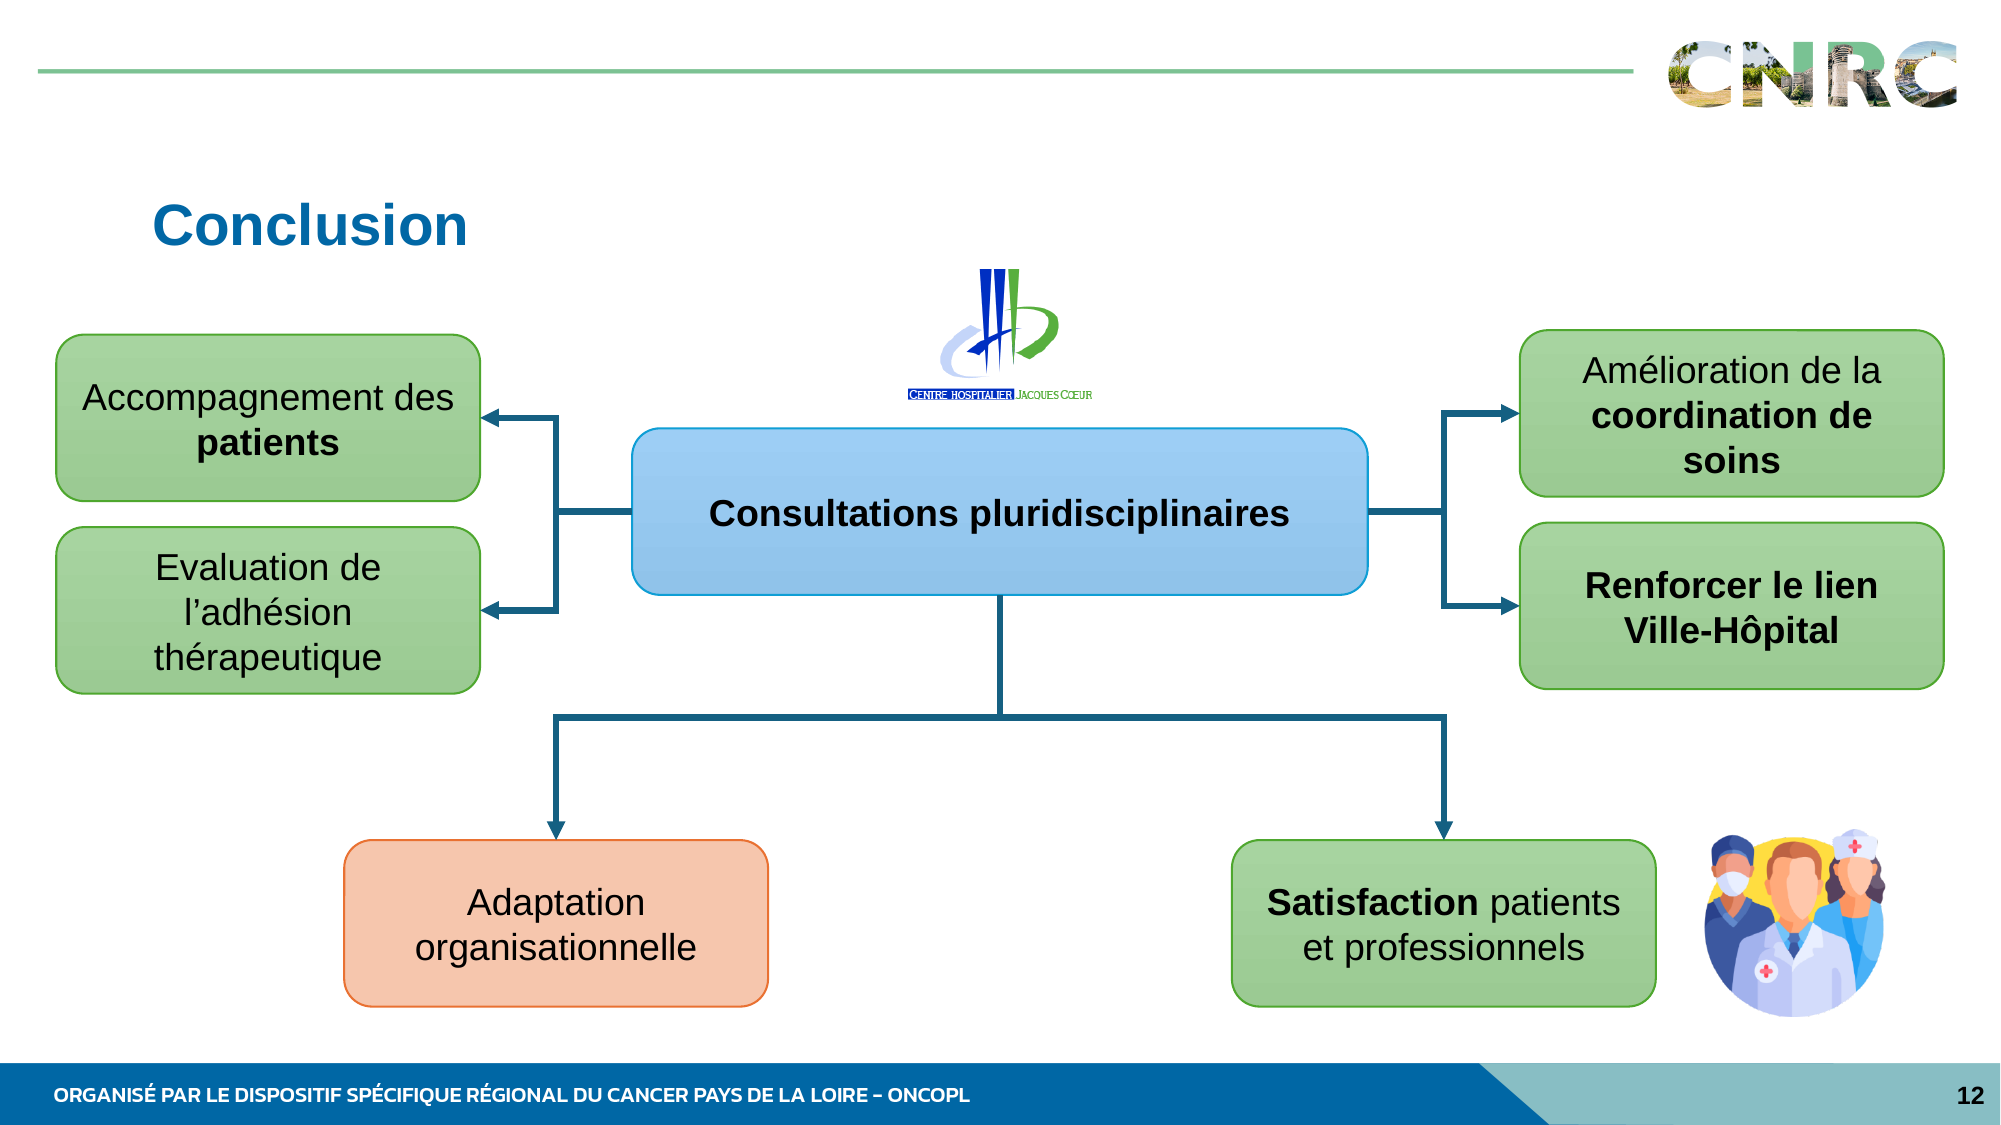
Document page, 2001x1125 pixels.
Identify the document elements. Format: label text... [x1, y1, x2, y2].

text_box Accompagnement des patients [55, 333, 482, 503]
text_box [654, 494, 902, 940]
text_box Renforcer le lien Ville-Hôpital [1518, 521, 1945, 691]
text_box 12 [1549, 1065, 2000, 1125]
picture [0, 0, 2001, 1125]
text_box Satisfaction patients et professionnels [1230, 839, 1657, 1008]
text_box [479, 417, 633, 511]
text_box Evaluation de l’adhésion thérapeutique [55, 526, 482, 695]
title Conclusion [137, 139, 1863, 315]
text_box Amélioration de la coordination de soins [1518, 329, 1945, 498]
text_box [1367, 511, 1521, 607]
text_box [1367, 412, 1521, 511]
text_box Adaptation organisationnelle [343, 839, 770, 1008]
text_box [479, 511, 633, 611]
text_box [1098, 494, 1345, 940]
text_box Consultations pluridisciplinaires [633, 427, 1367, 596]
